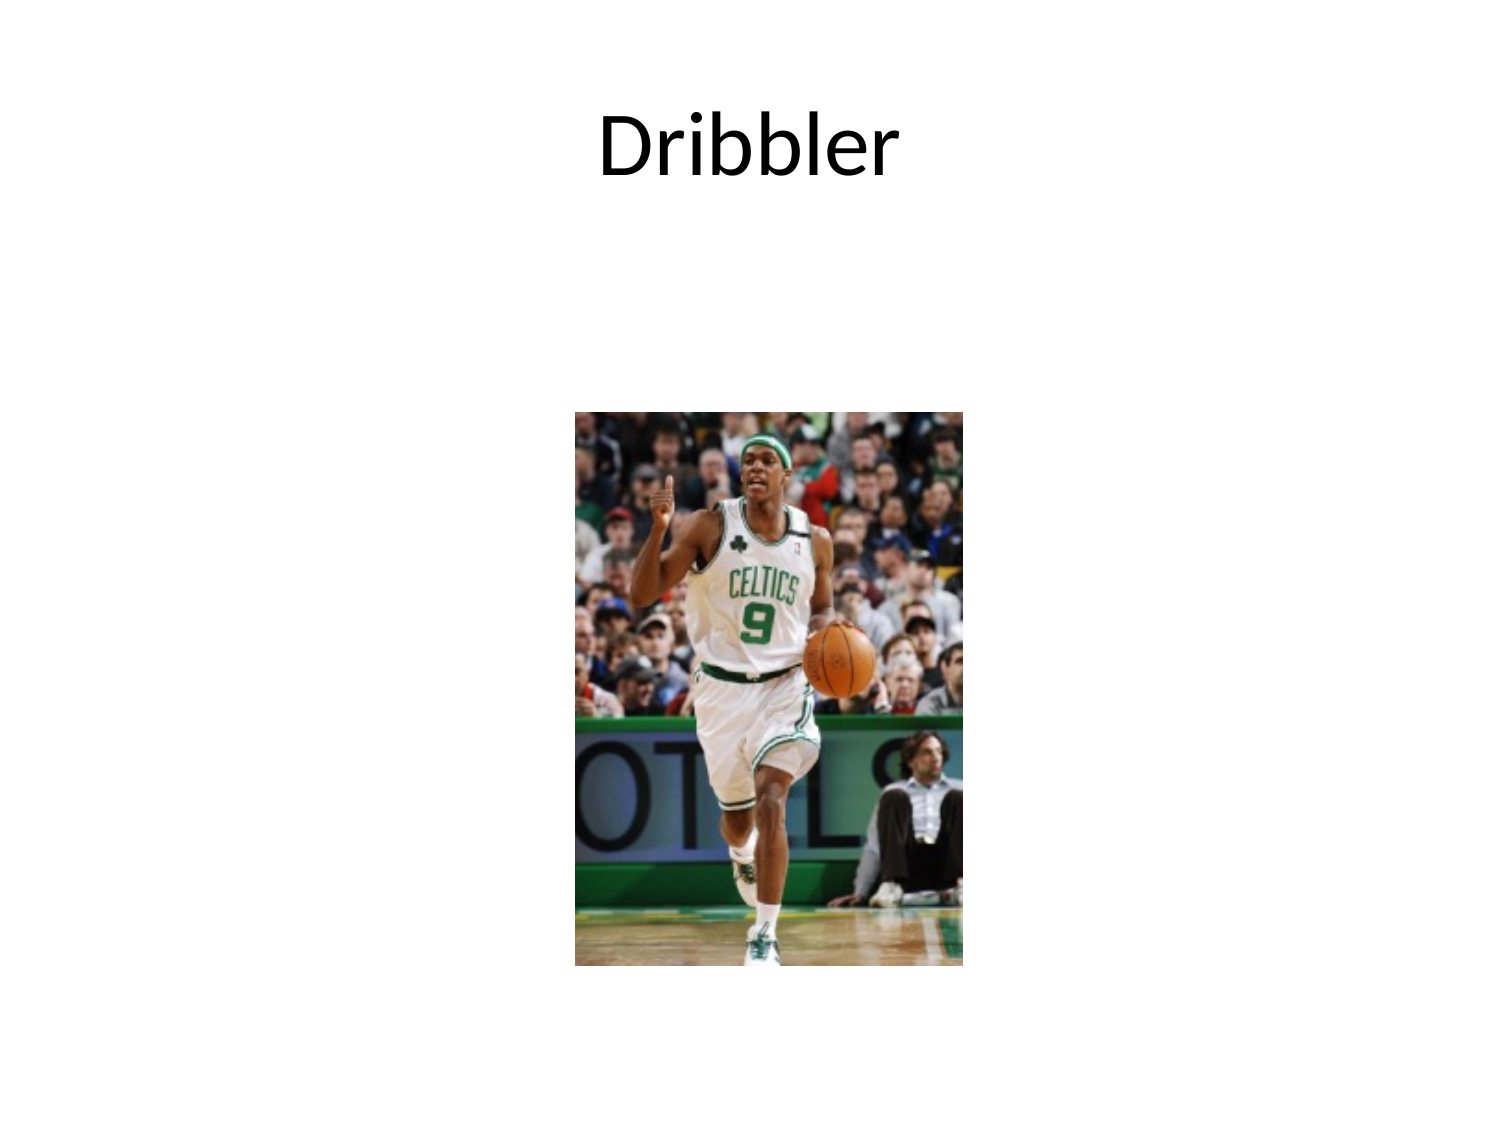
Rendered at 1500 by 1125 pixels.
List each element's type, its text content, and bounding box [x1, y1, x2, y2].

title Dribbler [75, 45, 1425, 233]
picture [574, 412, 963, 967]
